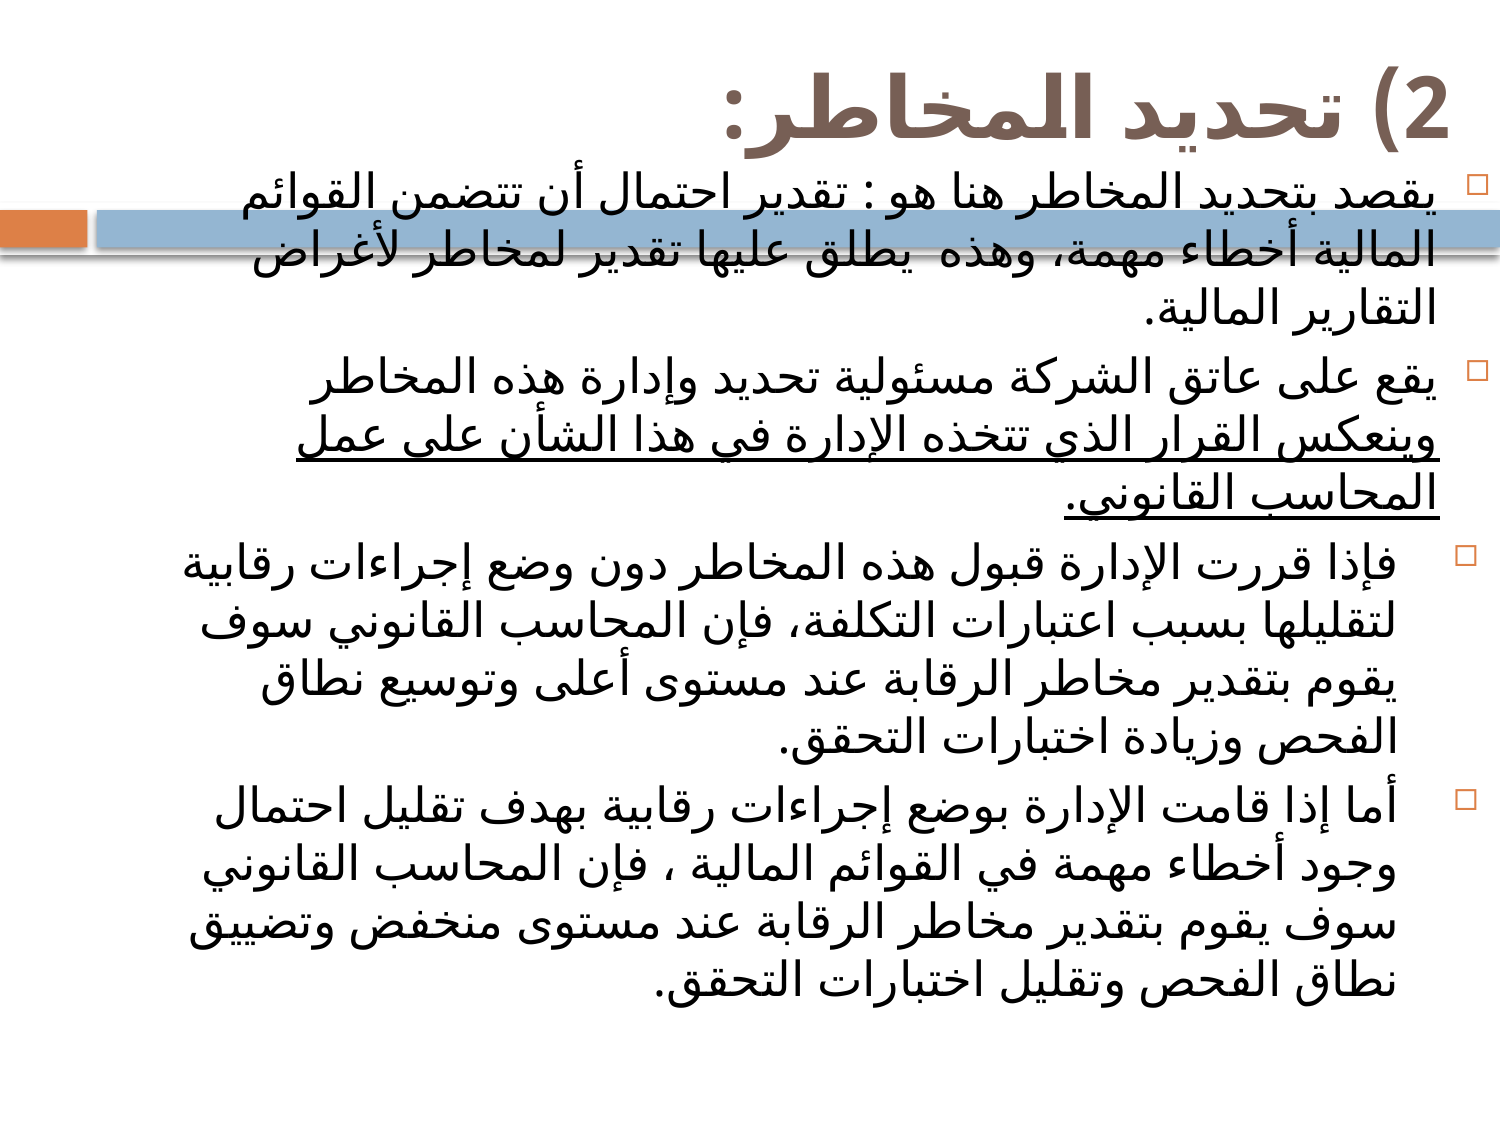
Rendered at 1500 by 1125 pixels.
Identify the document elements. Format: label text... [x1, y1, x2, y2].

list يقصد بتحديد المخاطر هنا هو : تقدير احتمال أن تتضمن القوائم المالية أخطاء مهمة، وهذه يطلق عليها تقدير لمخاطر لأغراض التقارير المالية. يقع على عاتق الشركة مسئولية تحديد وإدارة هذه المخاطر وينعكس القرار الذي تتخذه الإدارة في هذا الشأن على عمل المحاسب القانوني. فإذا قررت الإدارة قبول هذه المخاطر دون وضع إجراءات رقابية لتقليلها بسبب اعتبارات التكلفة، فإن المحاسب القانوني سوف يقوم بتقدير مخاطر الرقابة عند مستوى أعلى وتوسيع نطاق الفحص وزيادة اختبارات التحقق. أما إذا قامت الإدارة بوضع إجراءات رقابية بهدف تقليل احتمال وجود أخطاء مهمة في القوائم المالية ، فإن المحاسب القانوني سوف يقوم بتقدير مخاطر الرقابة عند مستوى منخفض وتضييق نطاق الفحص وتقليل اختبارات التحقق. [164, 152, 1500, 1025]
title 2) تحديد المخاطر: [235, 45, 1466, 152]
